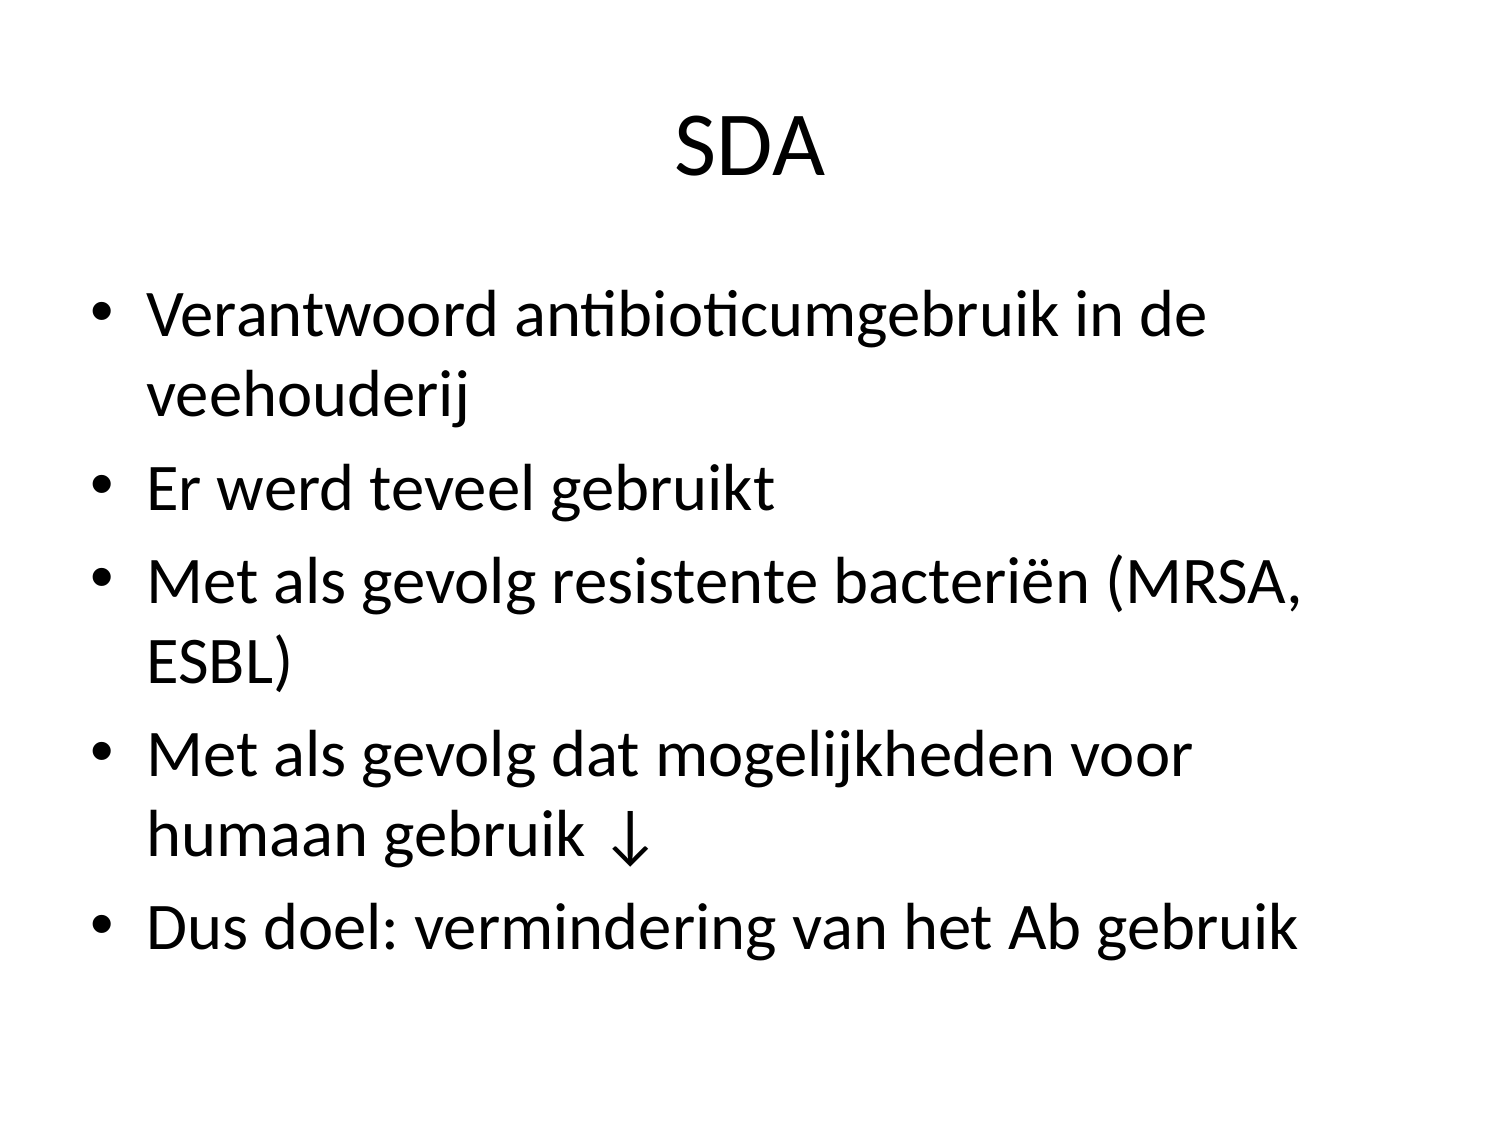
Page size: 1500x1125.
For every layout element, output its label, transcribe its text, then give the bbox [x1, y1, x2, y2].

title SDA [75, 45, 1425, 233]
list Verantwoord antibioticumgebruik in de veehouderij Er werd teveel gebruikt Met als gevolg resistente bacteriën (MRSA, ESBL) Met als gevolg dat mogelijkheden voor humaan gebruik ↓ Dus doel: vermindering van het Ab gebruik [75, 262, 1425, 1005]
